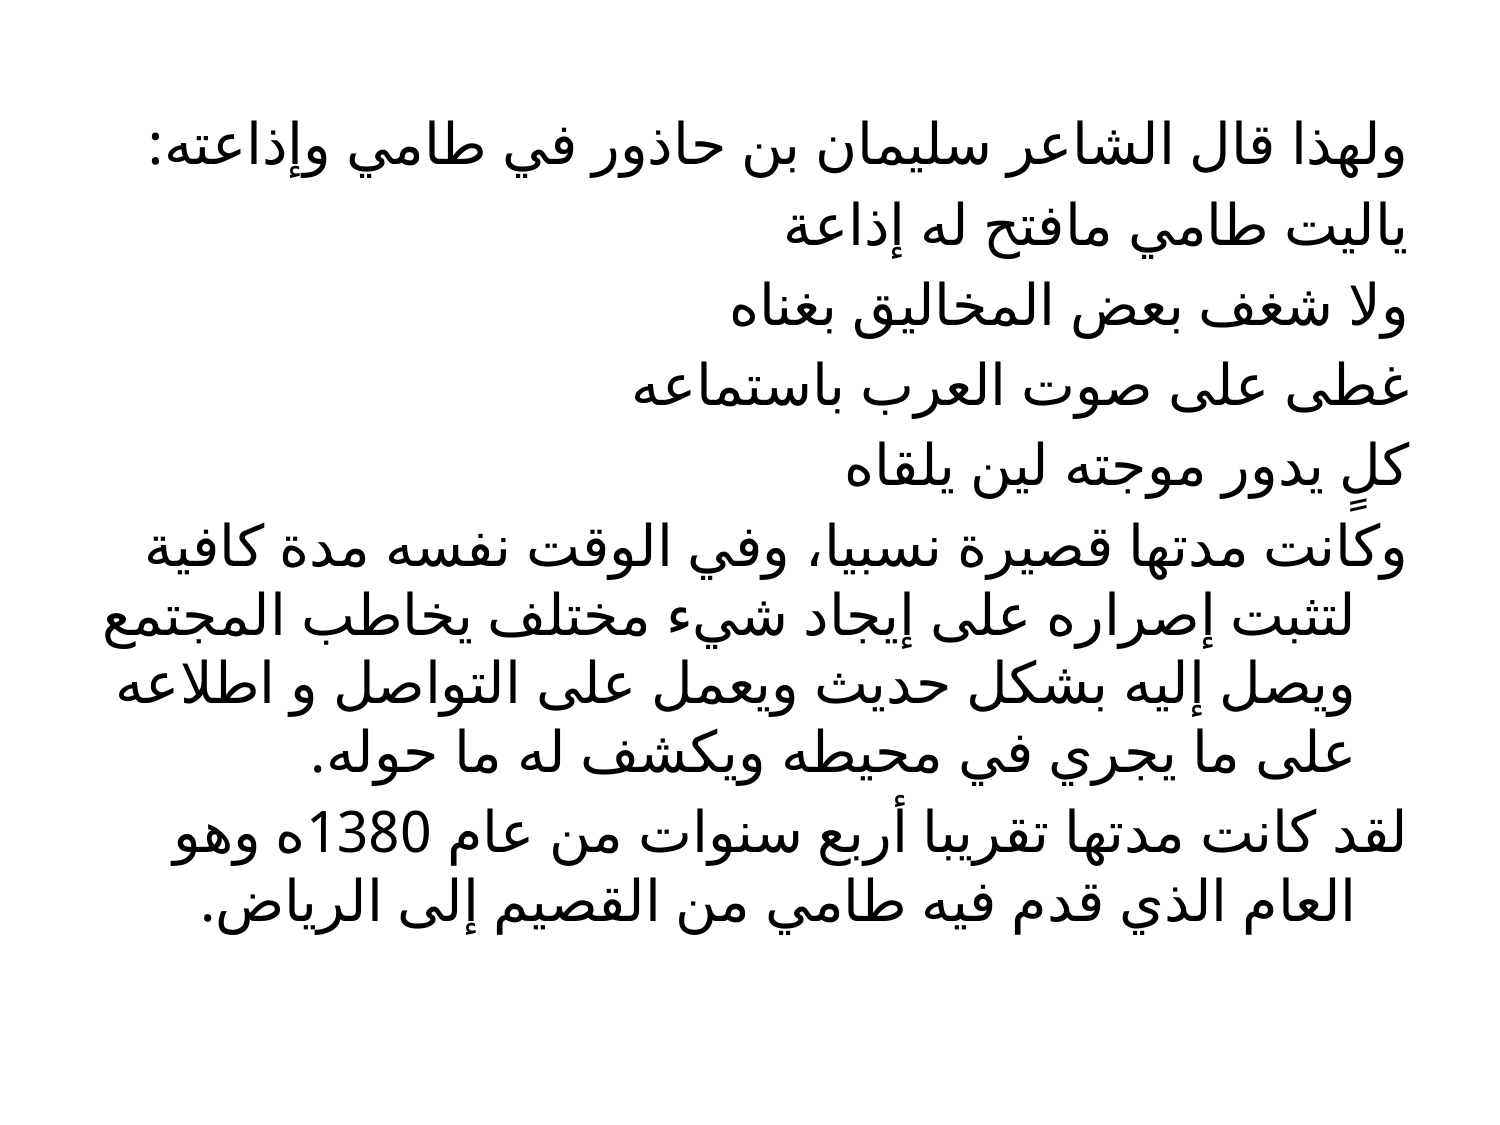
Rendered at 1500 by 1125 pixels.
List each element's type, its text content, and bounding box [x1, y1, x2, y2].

list ولهذا قال الشاعر سليمان بن حاذور في طامي وإذاعته: ياليت طامي مافتح له إذاعة ولا شغف بعض المخاليق بغناه غطى على صوت العرب باستماعه كلٍ يدور موجته لين يلقاه وكانت مدتها قصيرة نسبيا، وفي الوقت نفسه مدة كافية لتثبت إصراره على إيجاد شيء مختلف يخاطب المجتمع ويصل إليه بشكل حديث ويعمل على التواصل و اطلاعه على ما يجري في محيطه ويكشف له ما حوله. لقد كانت مدتها تقريبا أربع سنوات من عام 1380ه وهو العام الذي قدم فيه طامي من القصيم إلى الرياض. [75, 99, 1425, 1005]
